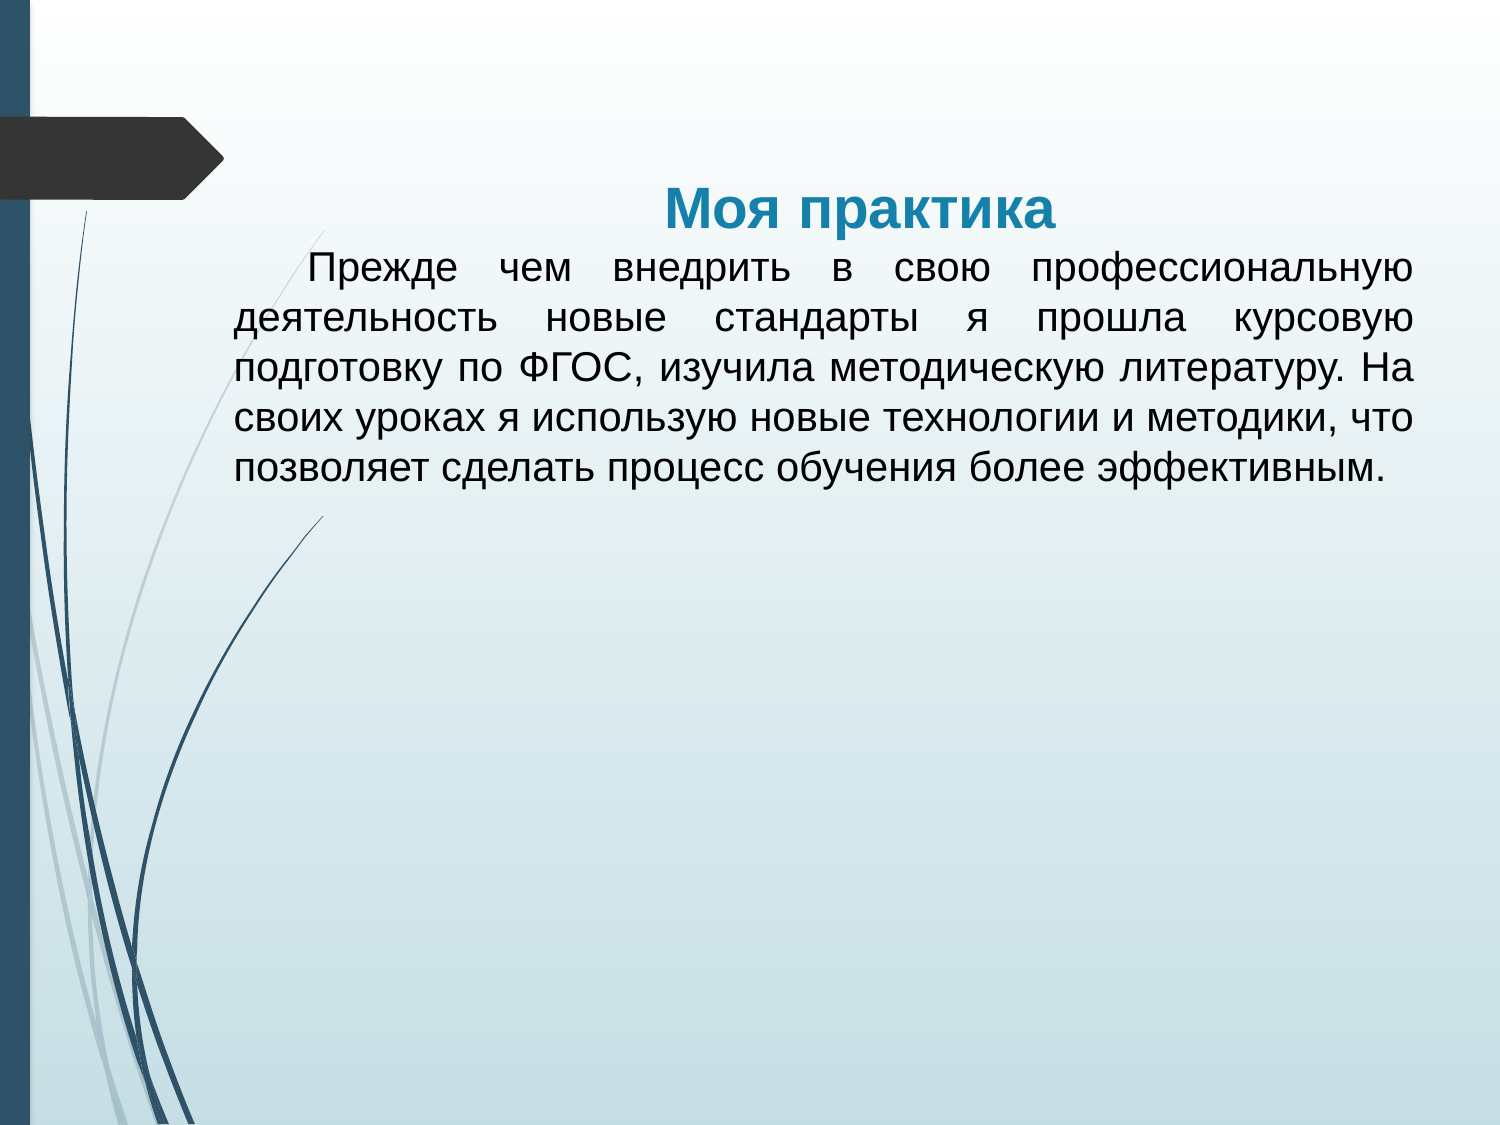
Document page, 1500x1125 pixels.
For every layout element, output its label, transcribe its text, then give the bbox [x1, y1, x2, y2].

text_box Моя практика Прежде чем внедрить в свою профессиональную деятельность новые стандарты я прошла курсовую подготовку по ФГОС, изучила методическую литературу. На своих уроках я использую новые технологии и методики, что позволяет сделать процесс обучения более эффективным. [218, 162, 1430, 498]
